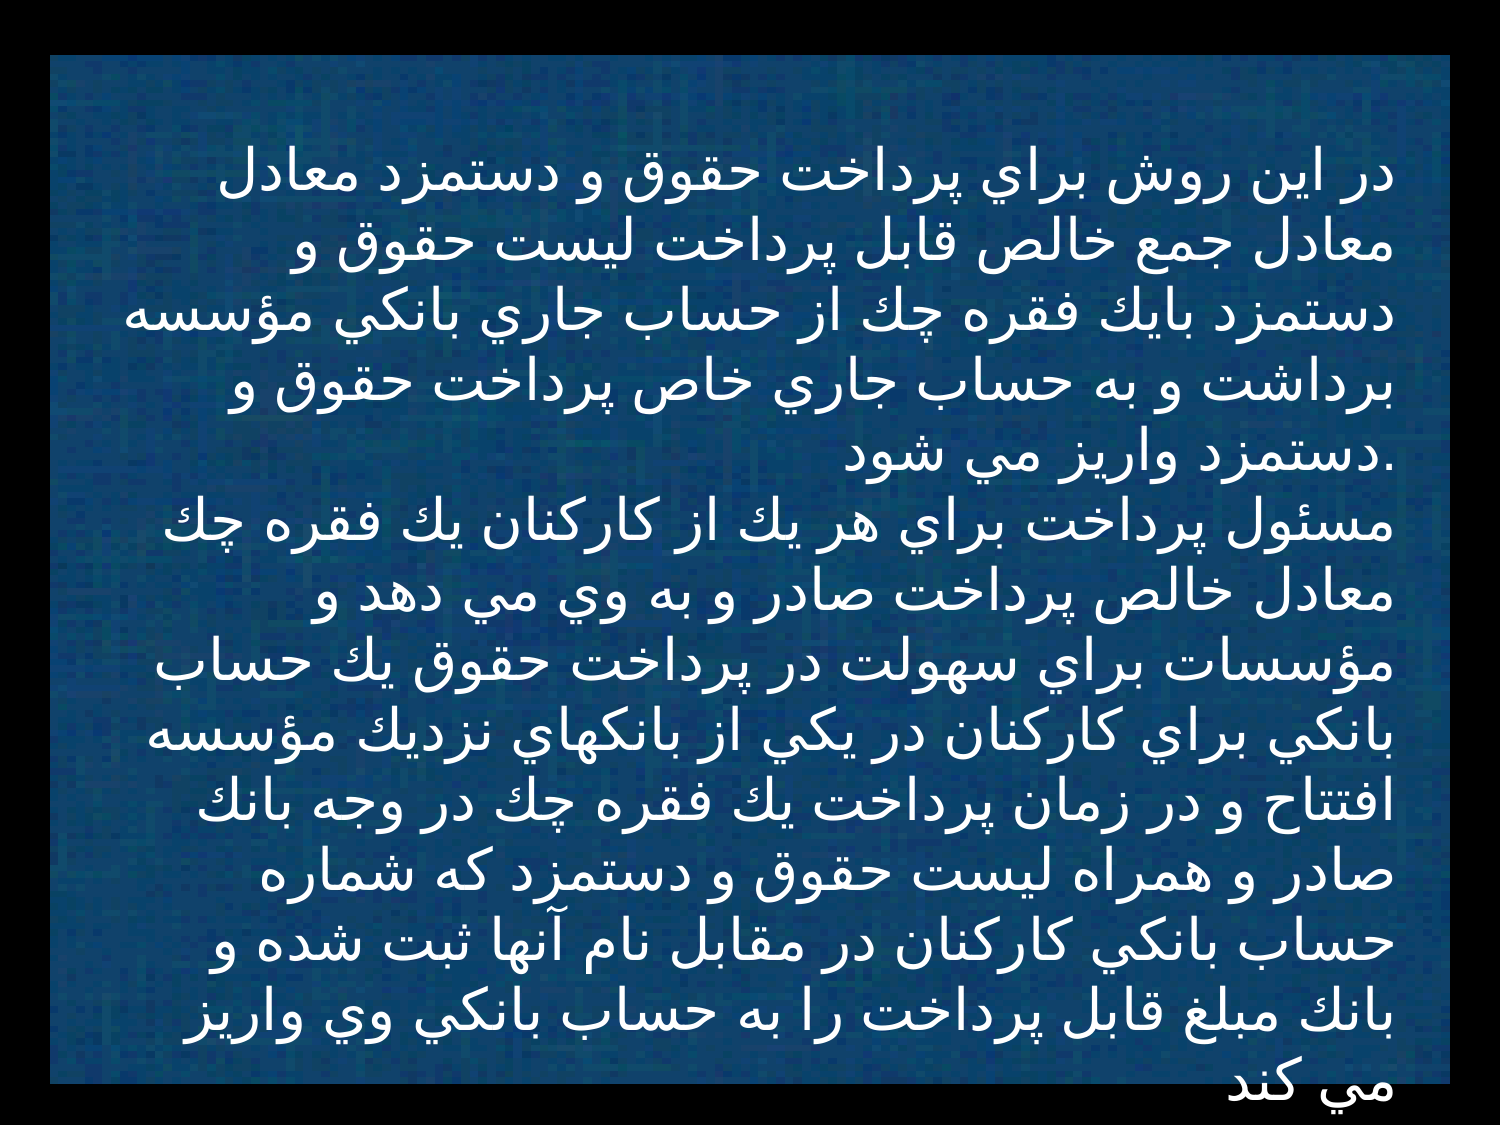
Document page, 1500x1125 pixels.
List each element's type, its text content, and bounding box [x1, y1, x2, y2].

picture [49, 55, 1451, 1084]
text_box در اين روش براي پرداخت حقوق و دستمزد معادل معادل جمع خالص قابل پرداخت ليست حقوق و دستمزد بايك فقره چك از حساب جاري بانكي مؤسسه برداشت و به حساب جاري خاص پرداخت حقوق و دستمزد واريز مي شود. مسئول پرداخت براي هر يك از كاركنان يك فقره چك معادل خالص پرداخت صادر و به وي مي دهد و مؤسسات براي سهولت در پرداخت حقوق يك حساب بانكي براي كاركنان در يكي از بانكهاي نزديك مؤسسه افتتاح و در زمان پرداخت يك فقره چك در وجه بانك صادر و همراه ليست حقوق و دستمزد كه شماره حساب بانكي كاركنان در مقابل نام آنها ثبت شده و بانك مبلغ قابل پرداخت را به حساب بانكي وي واريز مي كند [87, 1091, 1413, 1120]
